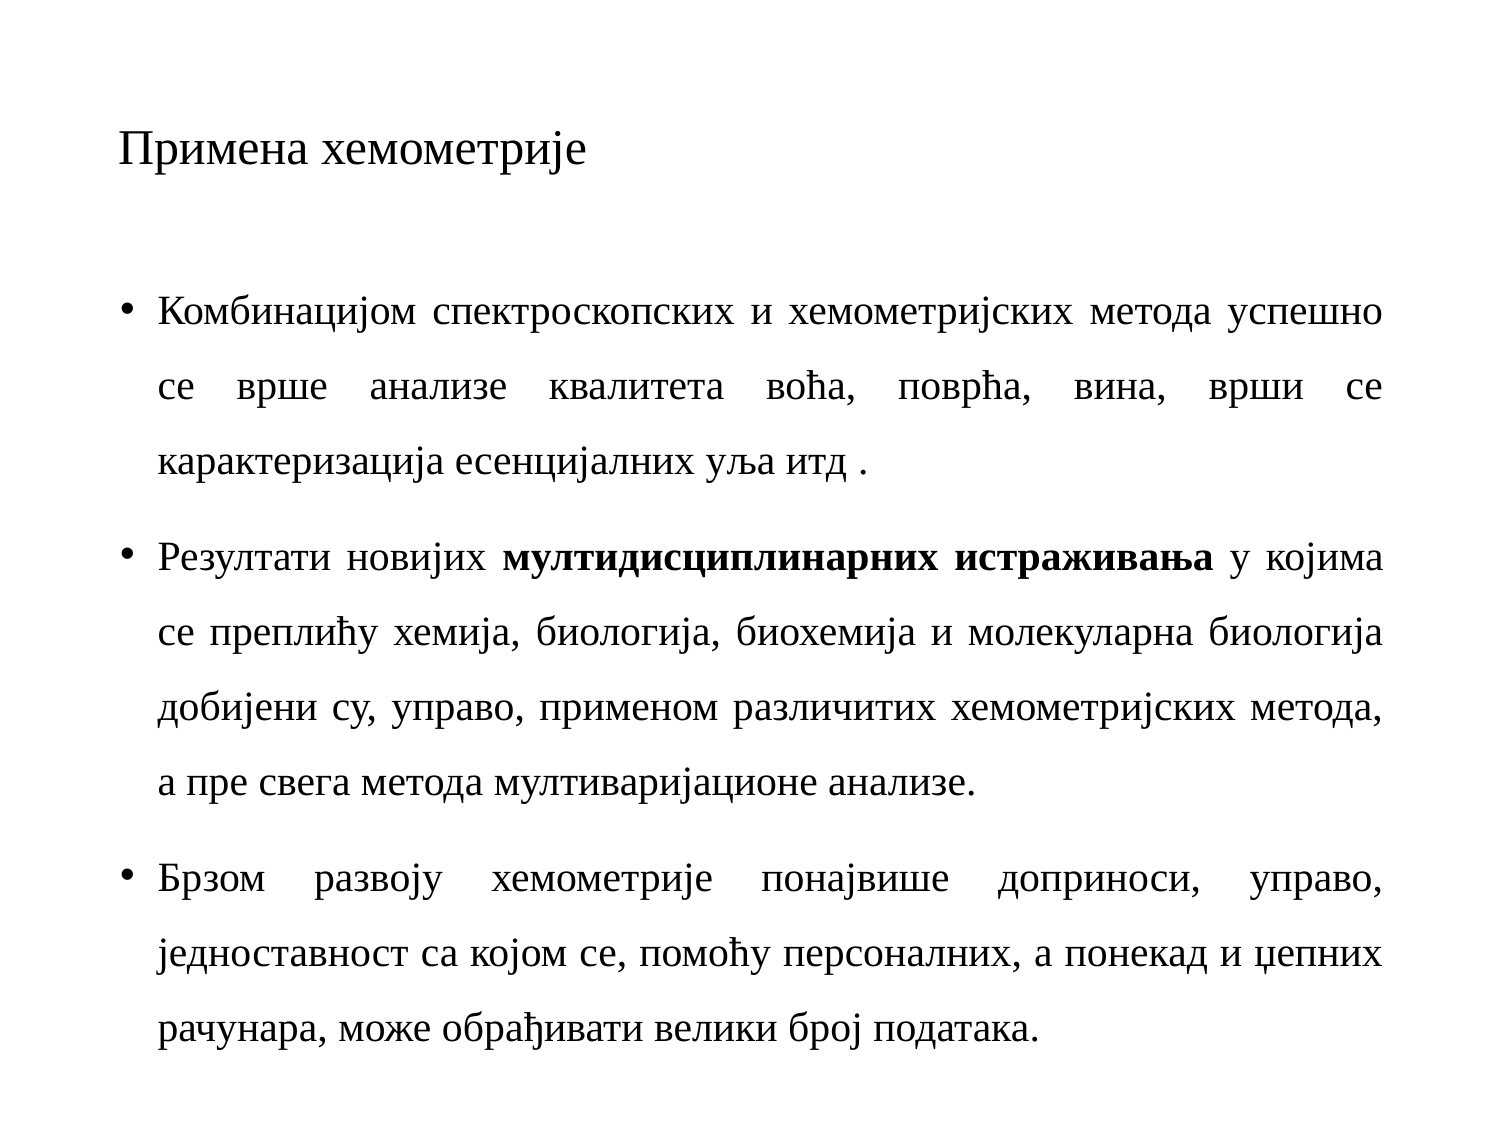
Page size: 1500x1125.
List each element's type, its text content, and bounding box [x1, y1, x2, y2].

title Примена хемометрије [103, 39, 1397, 257]
list Комбинацијом спектроскопских и хемометријских метода успешно се врше анализе квалитета воћа, поврћа, вина, врши се карактеризација есенцијалних уља итд . Резултати новијих мултидисциплинарних истраживања у којима се преплићу хемија, биологија, биохемија и молекуларна биологија добијени су, управо, применом различитих хемометријских метода, а пре свега метода мултиваријационе анализе. Брзом развоју хемометрије понајвише доприноси, управо, једноставност са којом се, помоћу персоналних, а понекад и џепних рачунара, може обрађивати велики број података. [105, 250, 1399, 965]
